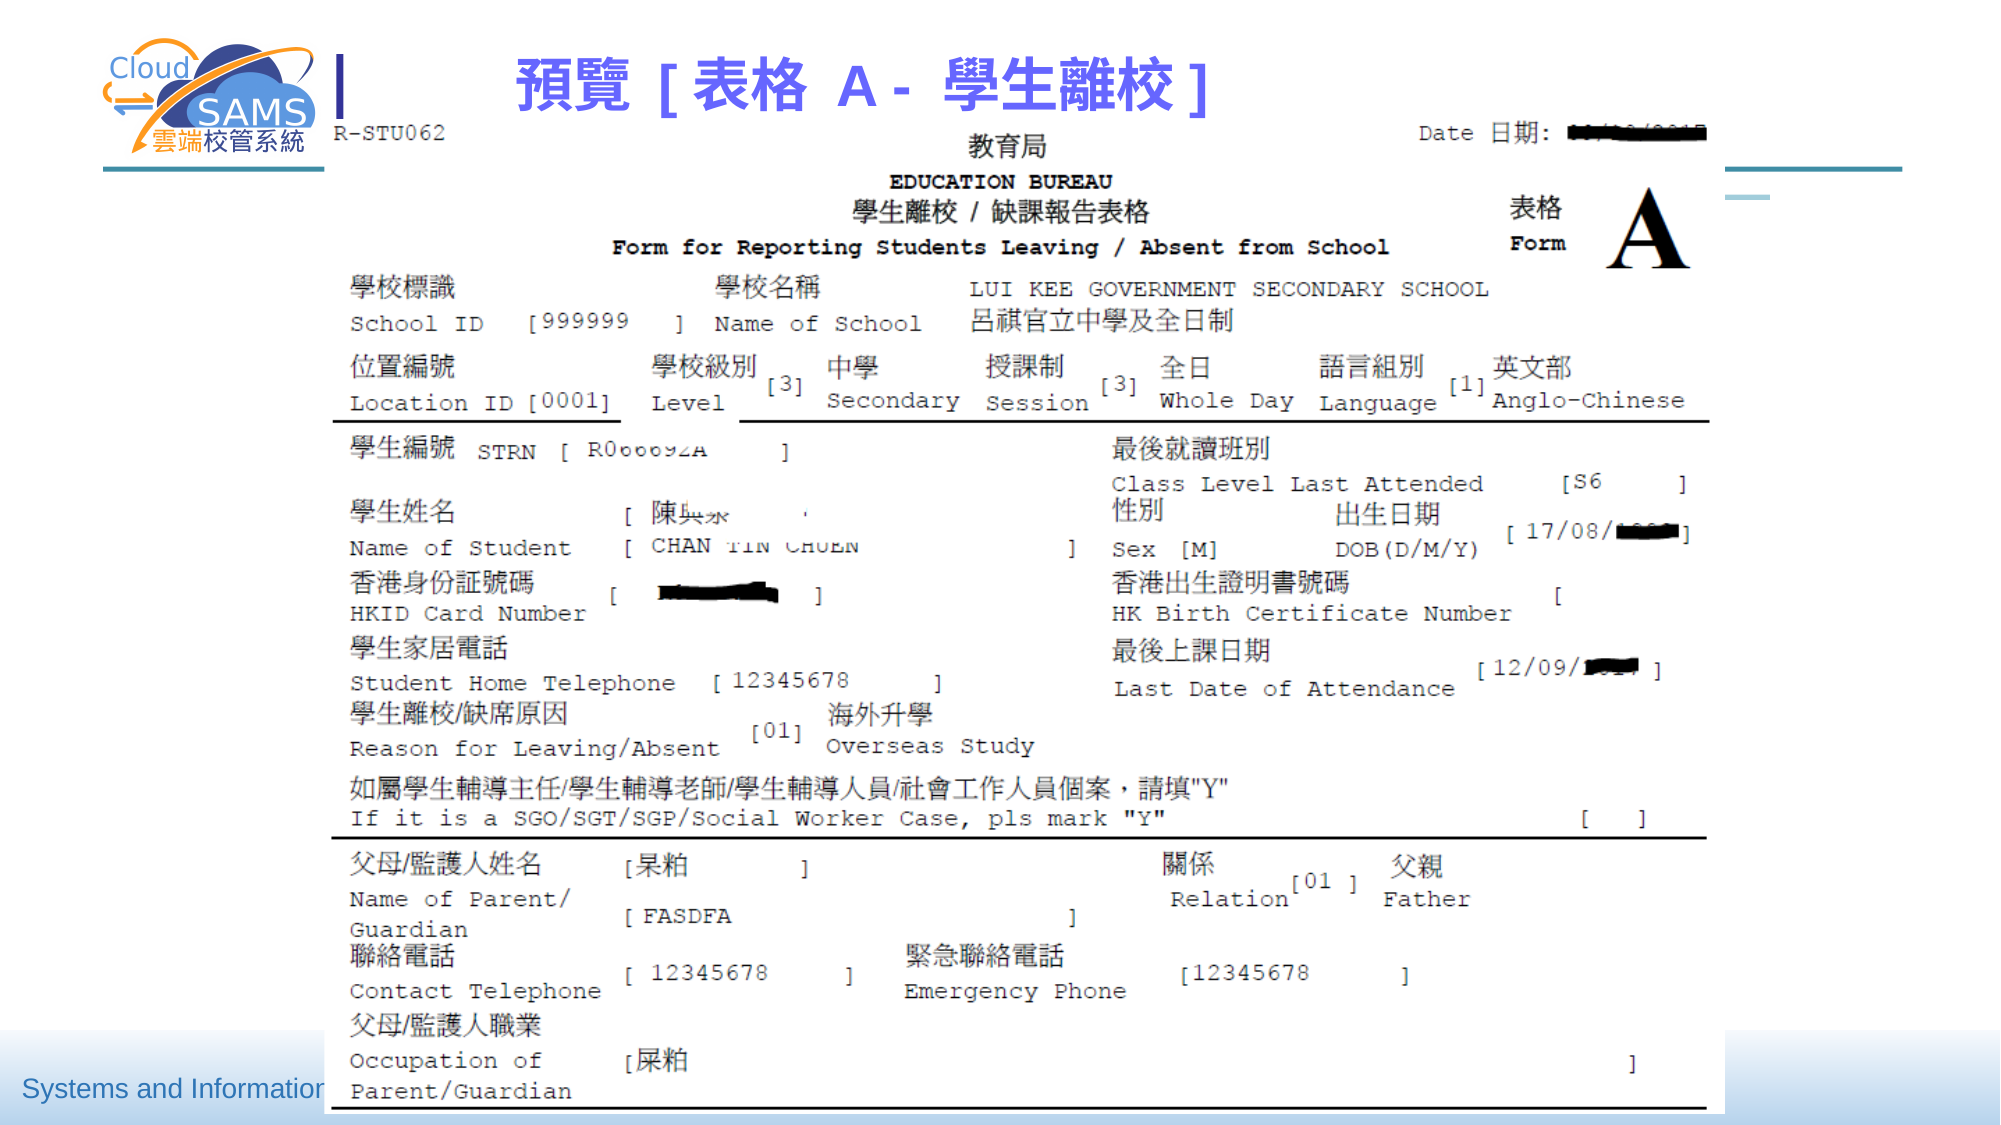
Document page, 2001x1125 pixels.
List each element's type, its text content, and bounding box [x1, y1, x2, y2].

picture [87, 7, 1748, 1125]
text_box 預覽 [表格 A - 學生離校] [500, 0, 1676, 118]
